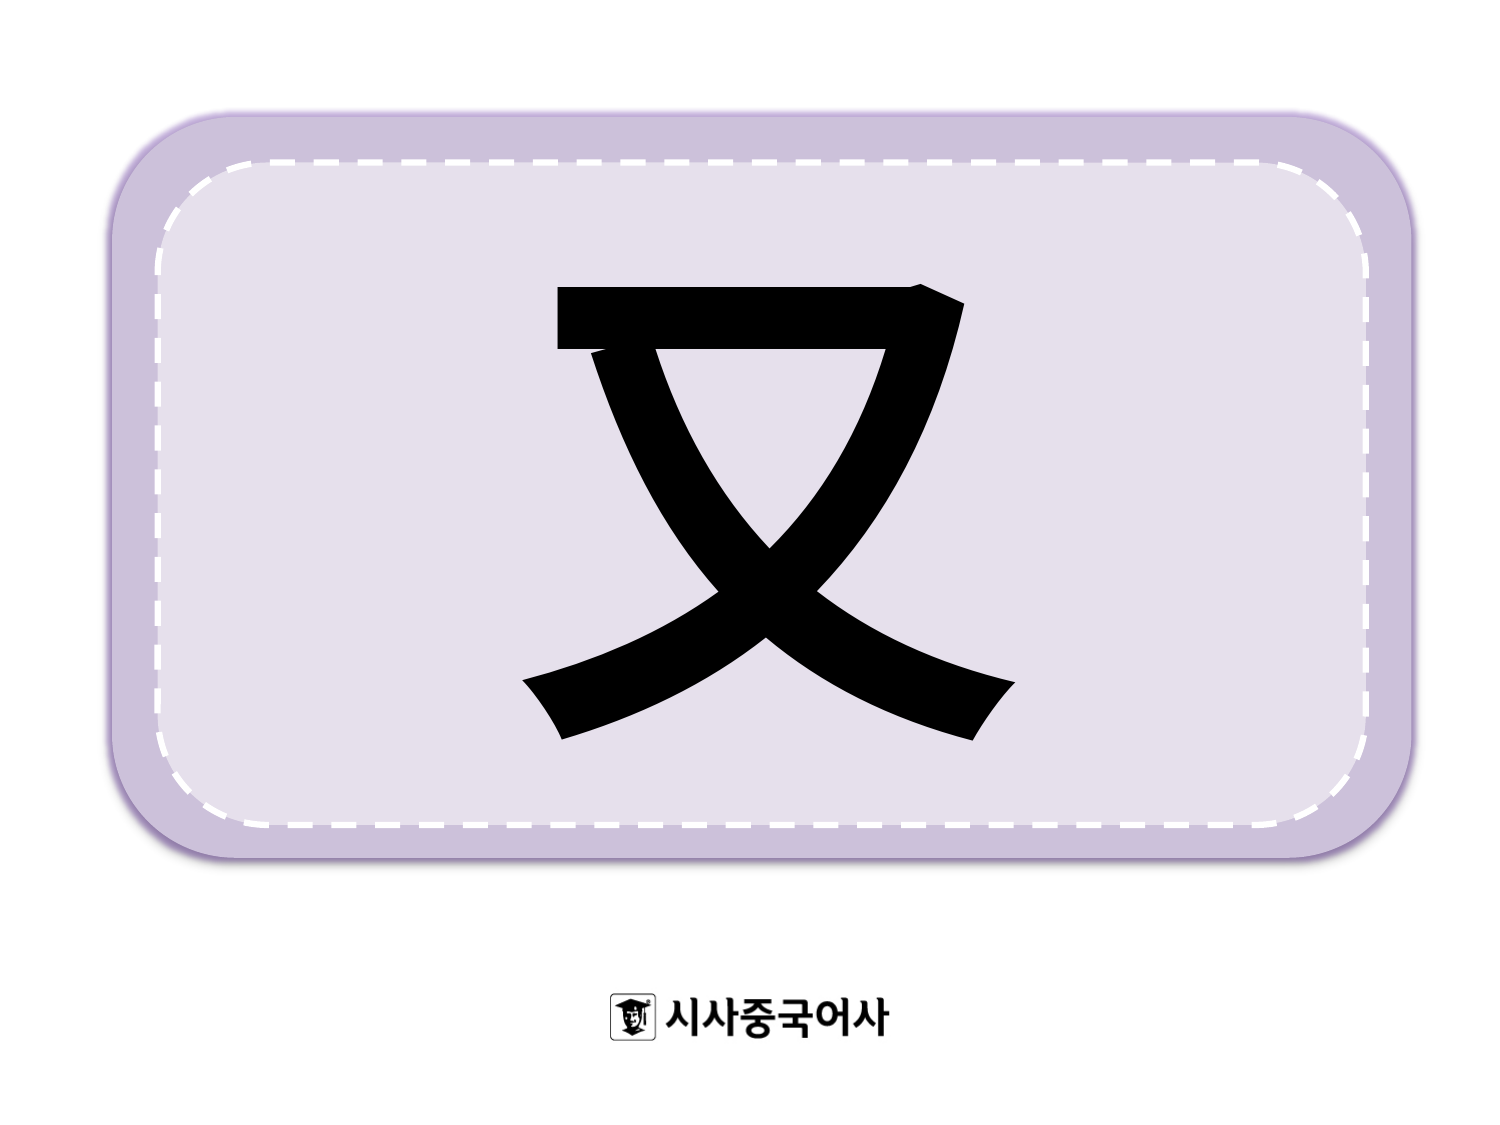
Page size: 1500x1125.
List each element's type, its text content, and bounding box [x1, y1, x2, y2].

picture [602, 987, 898, 1047]
text_box 又 [162, 160, 1371, 824]
